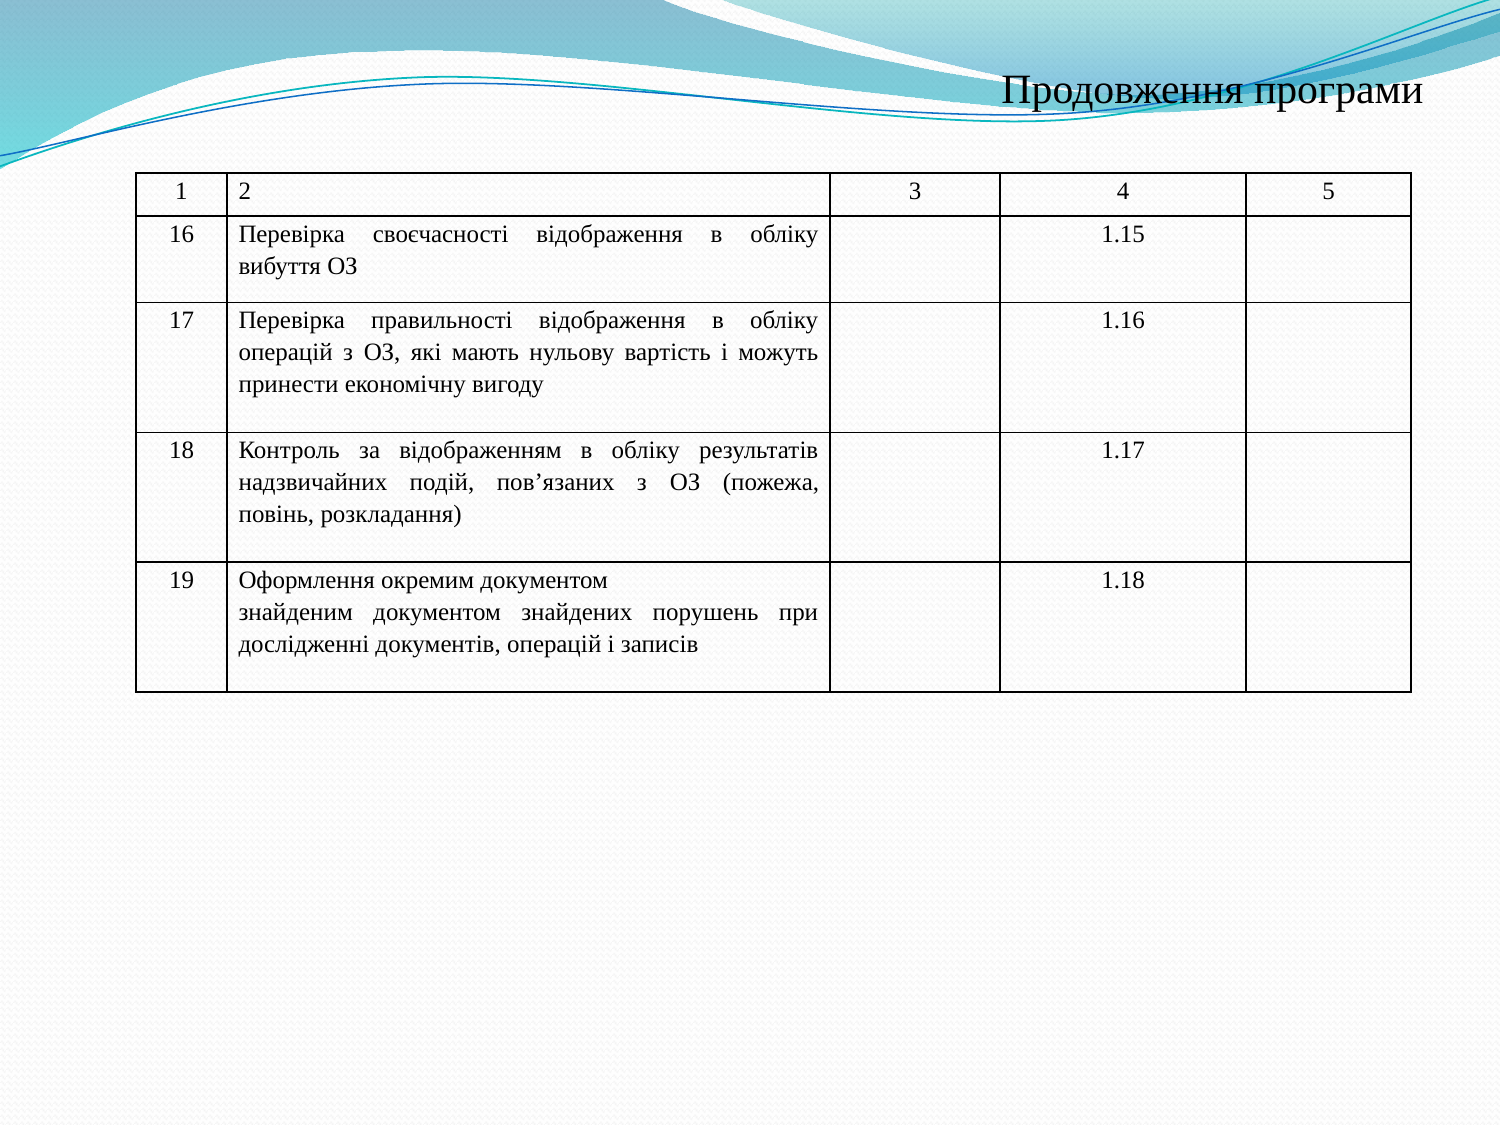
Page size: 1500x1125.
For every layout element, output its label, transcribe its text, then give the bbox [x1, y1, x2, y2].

table_cell 19 [137, 563, 226, 691]
table_cell [1247, 303, 1410, 432]
table_cell 1.15 [1001, 217, 1245, 302]
table_cell 1.18 [1001, 563, 1245, 691]
table_cell [831, 217, 999, 302]
table_cell 17 [137, 303, 226, 432]
table_cell [831, 563, 999, 691]
table_cell [831, 303, 999, 432]
table_cell 18 [137, 433, 226, 561]
list Продовження програми [88, 54, 1439, 598]
table_cell 1.16 [1001, 303, 1245, 432]
table_cell Перевірка правильності відображення в обліку операцій з ОЗ, які мають нульову вартість і можуть принести економічну вигоду [228, 303, 829, 432]
table_cell 1.17 [1001, 433, 1245, 561]
table_cell Перевірка своєчасності відображення в обліку вибуття ОЗ [228, 217, 829, 302]
table_cell [1247, 563, 1410, 691]
table_header 3 [831, 174, 999, 215]
table_cell [1247, 217, 1410, 302]
table_cell Контроль за відображенням в обліку результатів надзвичайних подій, пов’язаних з ОЗ (пожежа, повінь, розкладання) [228, 433, 829, 561]
table_cell [831, 433, 999, 561]
table_header 2 [228, 174, 829, 215]
table_header 1 [137, 174, 226, 215]
table_header 5 [1247, 174, 1410, 215]
table_cell 16 [137, 217, 226, 302]
table_cell Оформлення окремим документом знайденим документом знайдених порушень при дослідженні документів, операцій і записів [228, 563, 829, 691]
table_cell [1247, 433, 1410, 561]
table_header 4 [1001, 174, 1245, 215]
